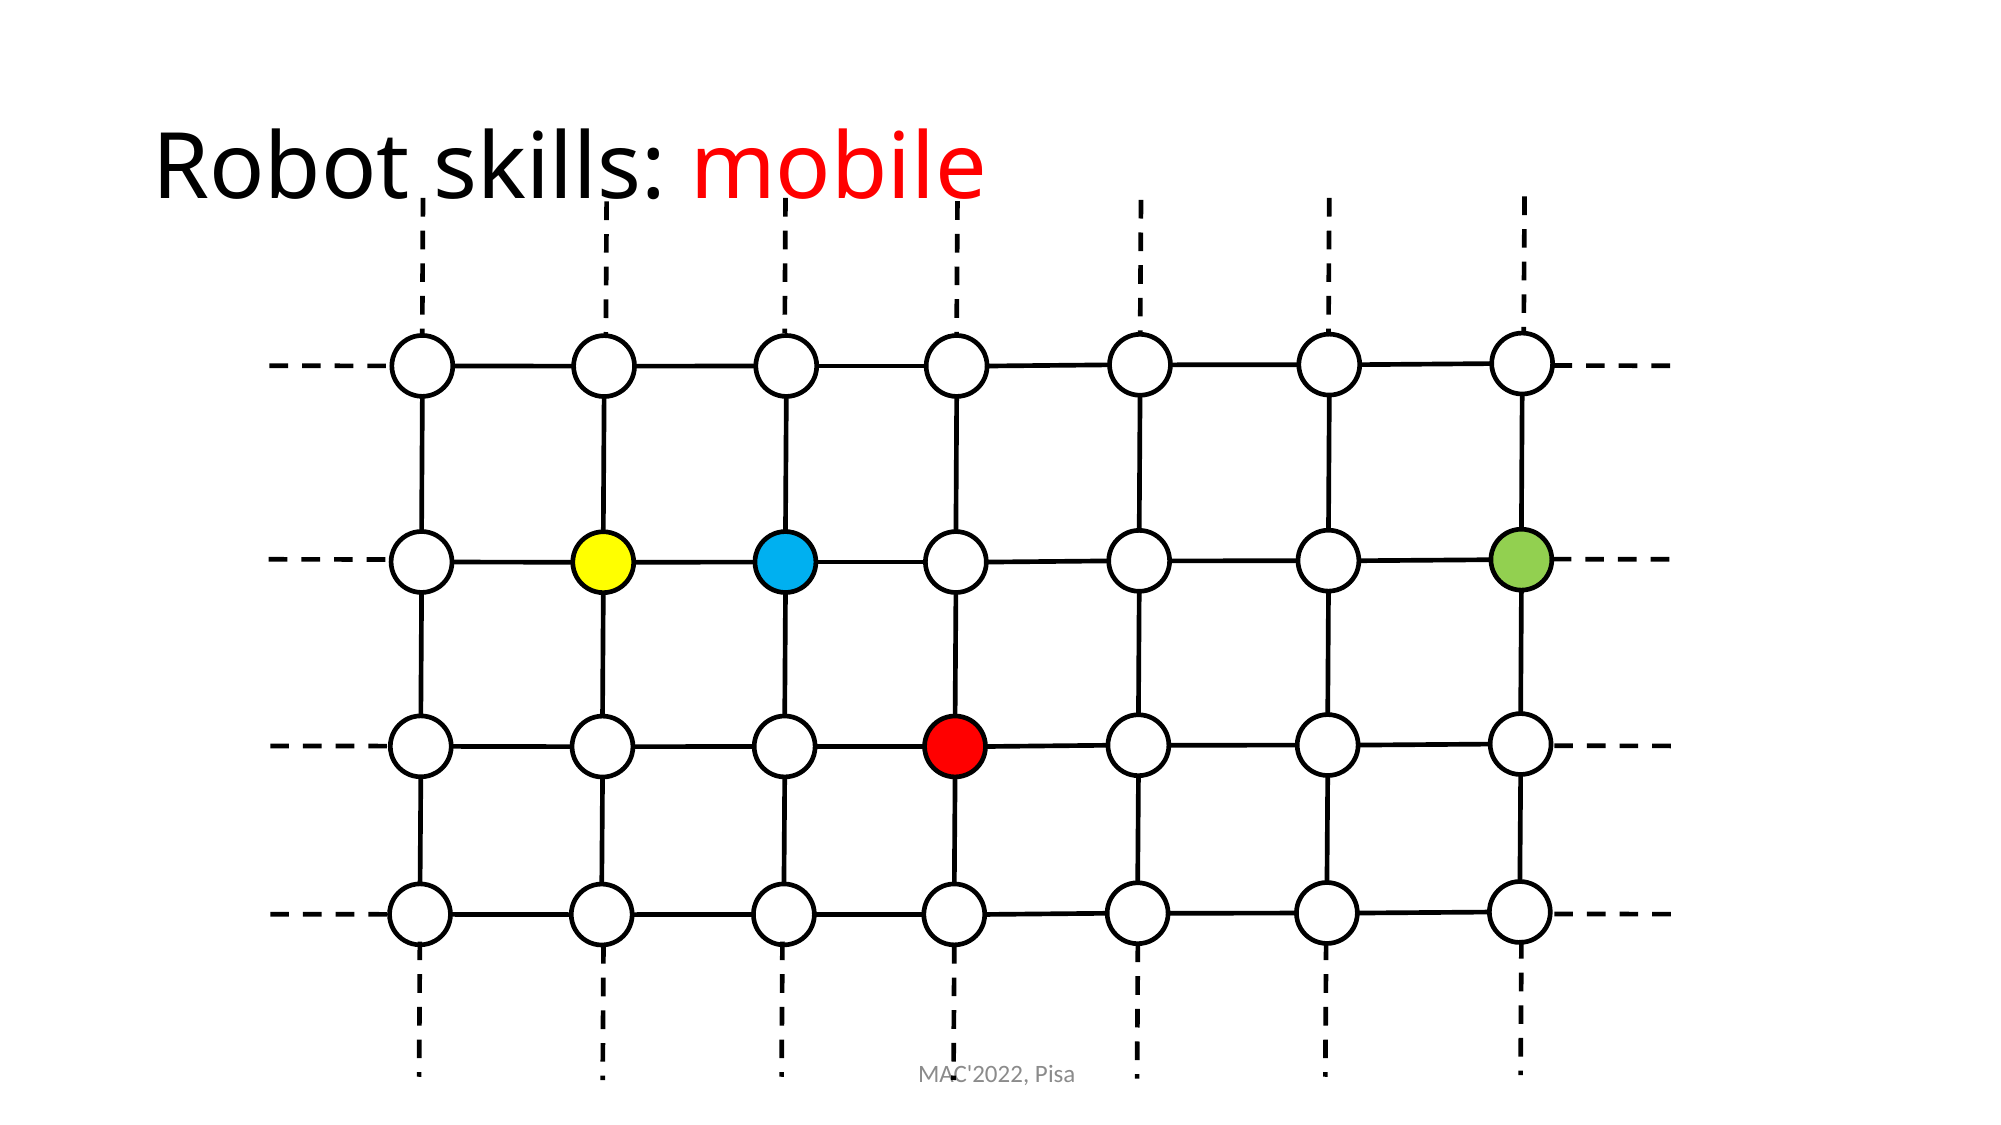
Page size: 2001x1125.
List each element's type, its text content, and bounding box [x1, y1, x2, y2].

text_box [754, 334, 818, 398]
text_box [1488, 880, 1552, 944]
text_box [570, 883, 634, 946]
text_box [753, 715, 817, 778]
text_box [1490, 528, 1553, 592]
text_box [571, 530, 635, 594]
text_box [1108, 333, 1172, 397]
text_box [1490, 332, 1554, 395]
text_box [1297, 529, 1360, 593]
text_box [1106, 881, 1169, 945]
title Robot skills: mobile [137, 59, 1863, 278]
text_box [754, 530, 817, 594]
text_box [923, 715, 987, 778]
text_box [1297, 333, 1361, 396]
text_box [571, 715, 634, 778]
text_box [1296, 713, 1359, 777]
text_box [389, 715, 453, 778]
text_box [1489, 712, 1553, 776]
text_box [388, 883, 452, 946]
text_box [1107, 529, 1171, 593]
text_box [572, 334, 636, 398]
text_box [1107, 713, 1170, 777]
text_box [922, 883, 986, 946]
text_box [1295, 881, 1359, 945]
text_box [925, 334, 988, 398]
text_box [390, 334, 454, 398]
footer MAC'2022, Pisa [662, 1042, 1338, 1103]
text_box [390, 530, 453, 594]
text_box [752, 883, 816, 946]
text_box [924, 530, 988, 594]
